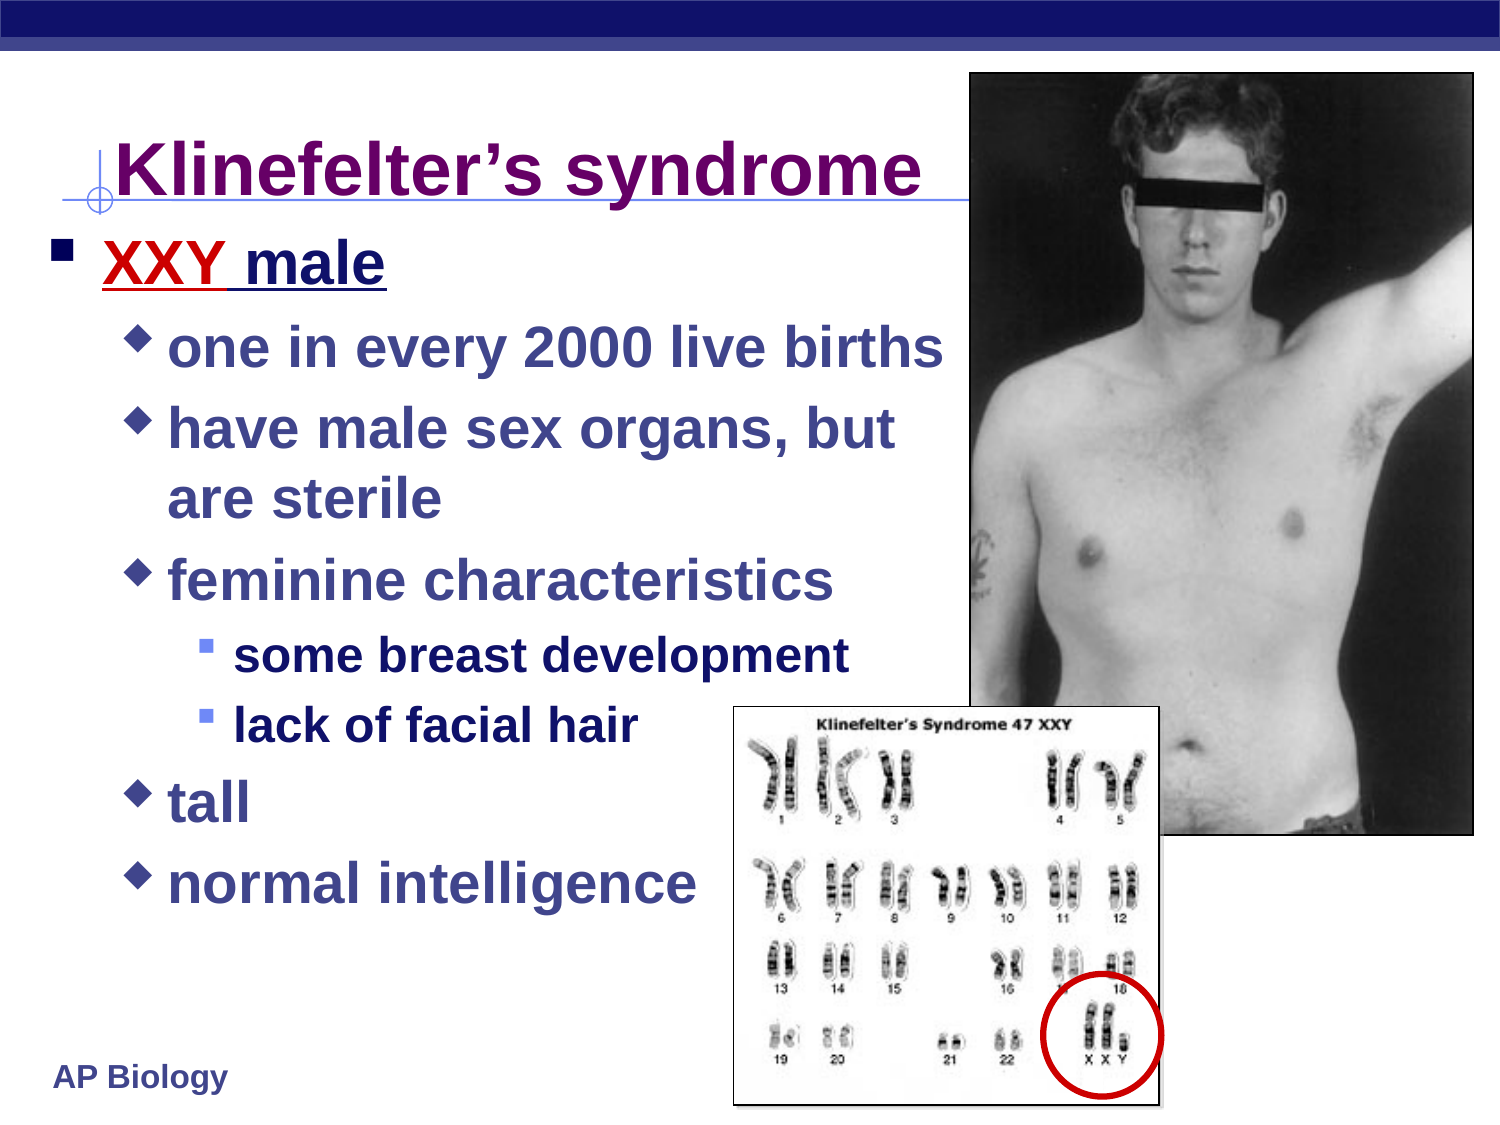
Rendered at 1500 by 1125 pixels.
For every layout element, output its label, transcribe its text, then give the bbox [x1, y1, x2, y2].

title Klinefelter’s syndrome [99, 112, 965, 238]
list XXY male one in every 2000 live births have male sex organs, but are sterile feminine characteristics some breast development lack of facial hair tall normal intelligence [30, 214, 965, 992]
picture [734, 73, 1473, 1105]
